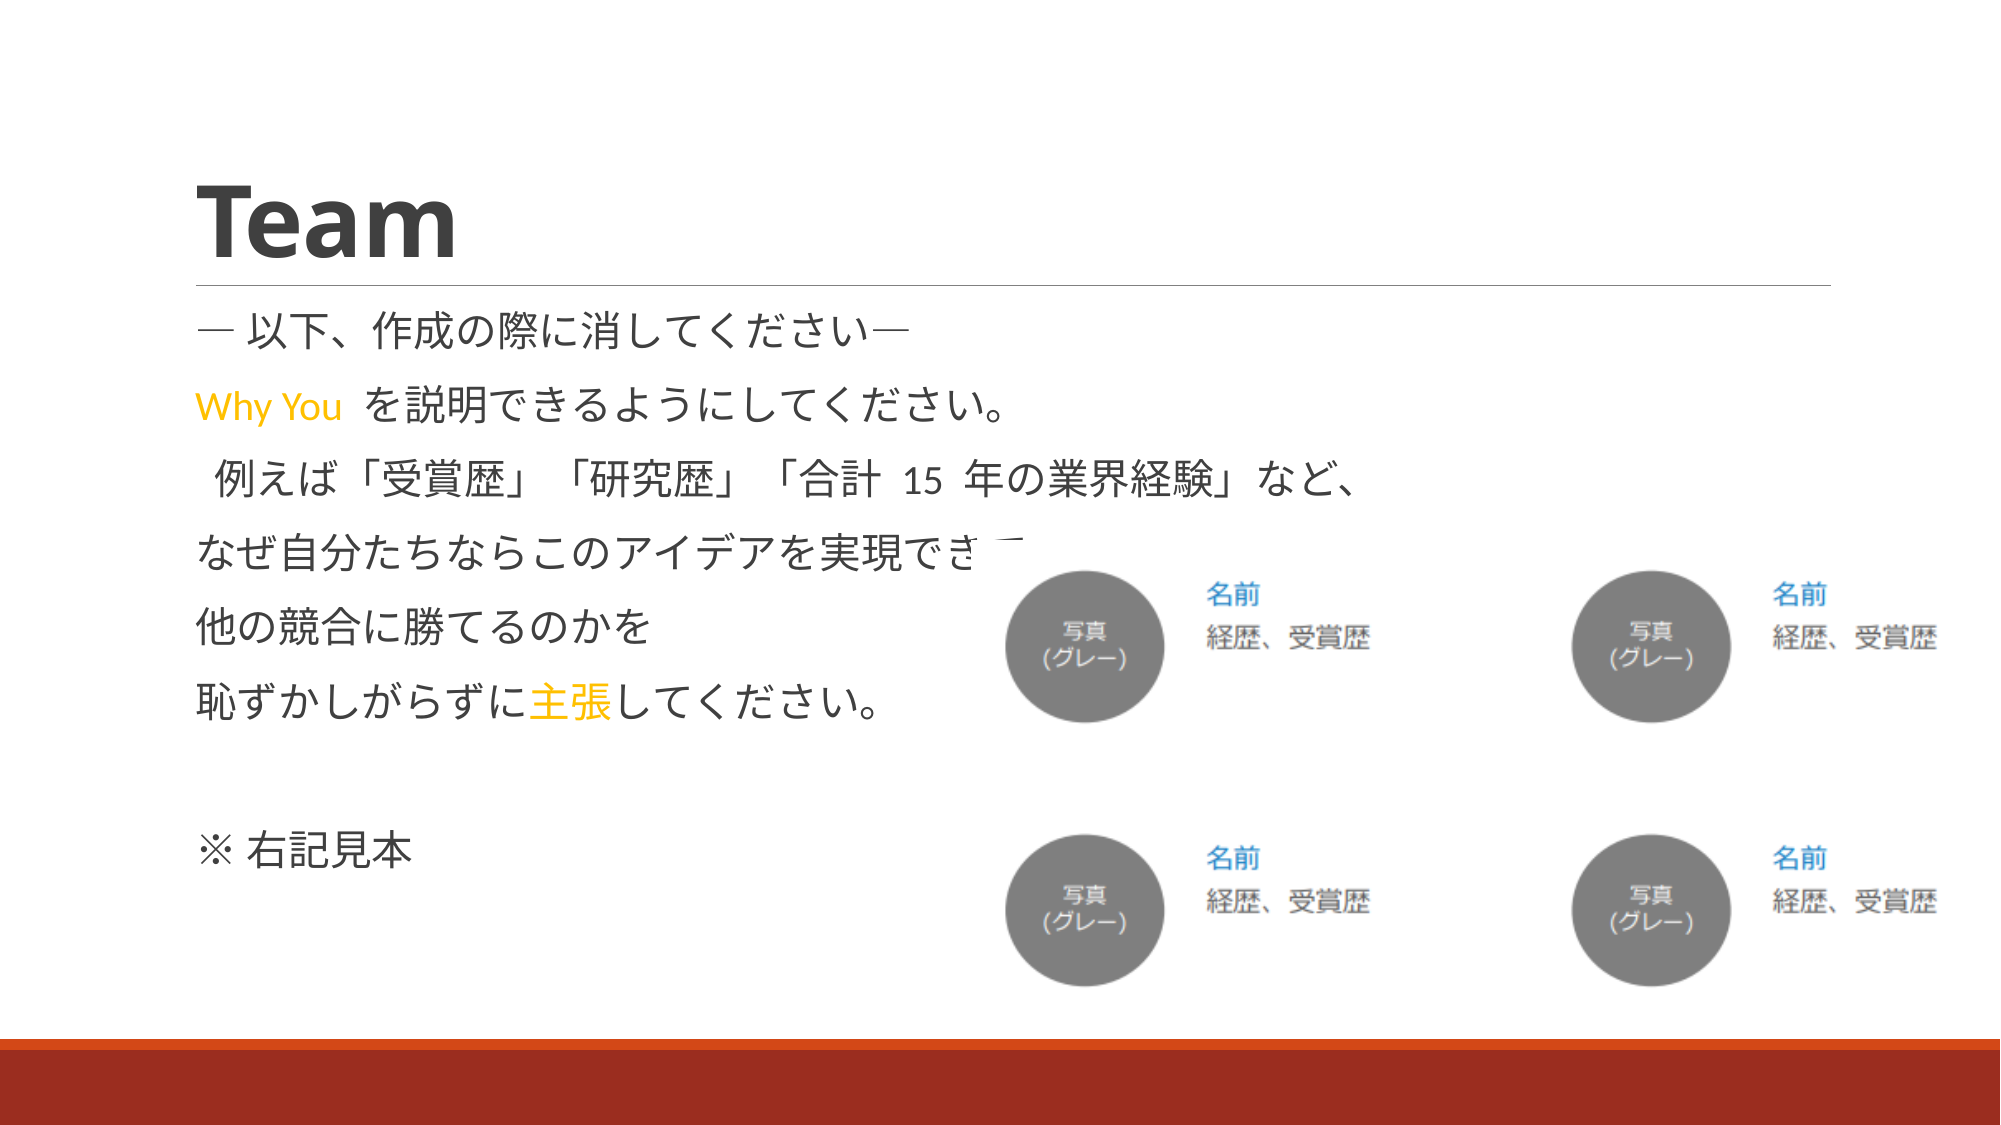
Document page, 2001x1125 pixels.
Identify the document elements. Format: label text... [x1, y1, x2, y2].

list ―以下、作成の際に消してください― Why You を説明できるようにしてください。 例えば「受賞歴」「研究歴」「合計 15 年の業界経験」など、 なぜ自分たちならこのアイデアを実現できて、 他の競合に勝てるのかを 恥ずかしがらずに主張してください。 ※右記見本 [180, 302, 1830, 963]
title Team [180, 47, 1830, 285]
picture [970, 540, 2000, 1013]
